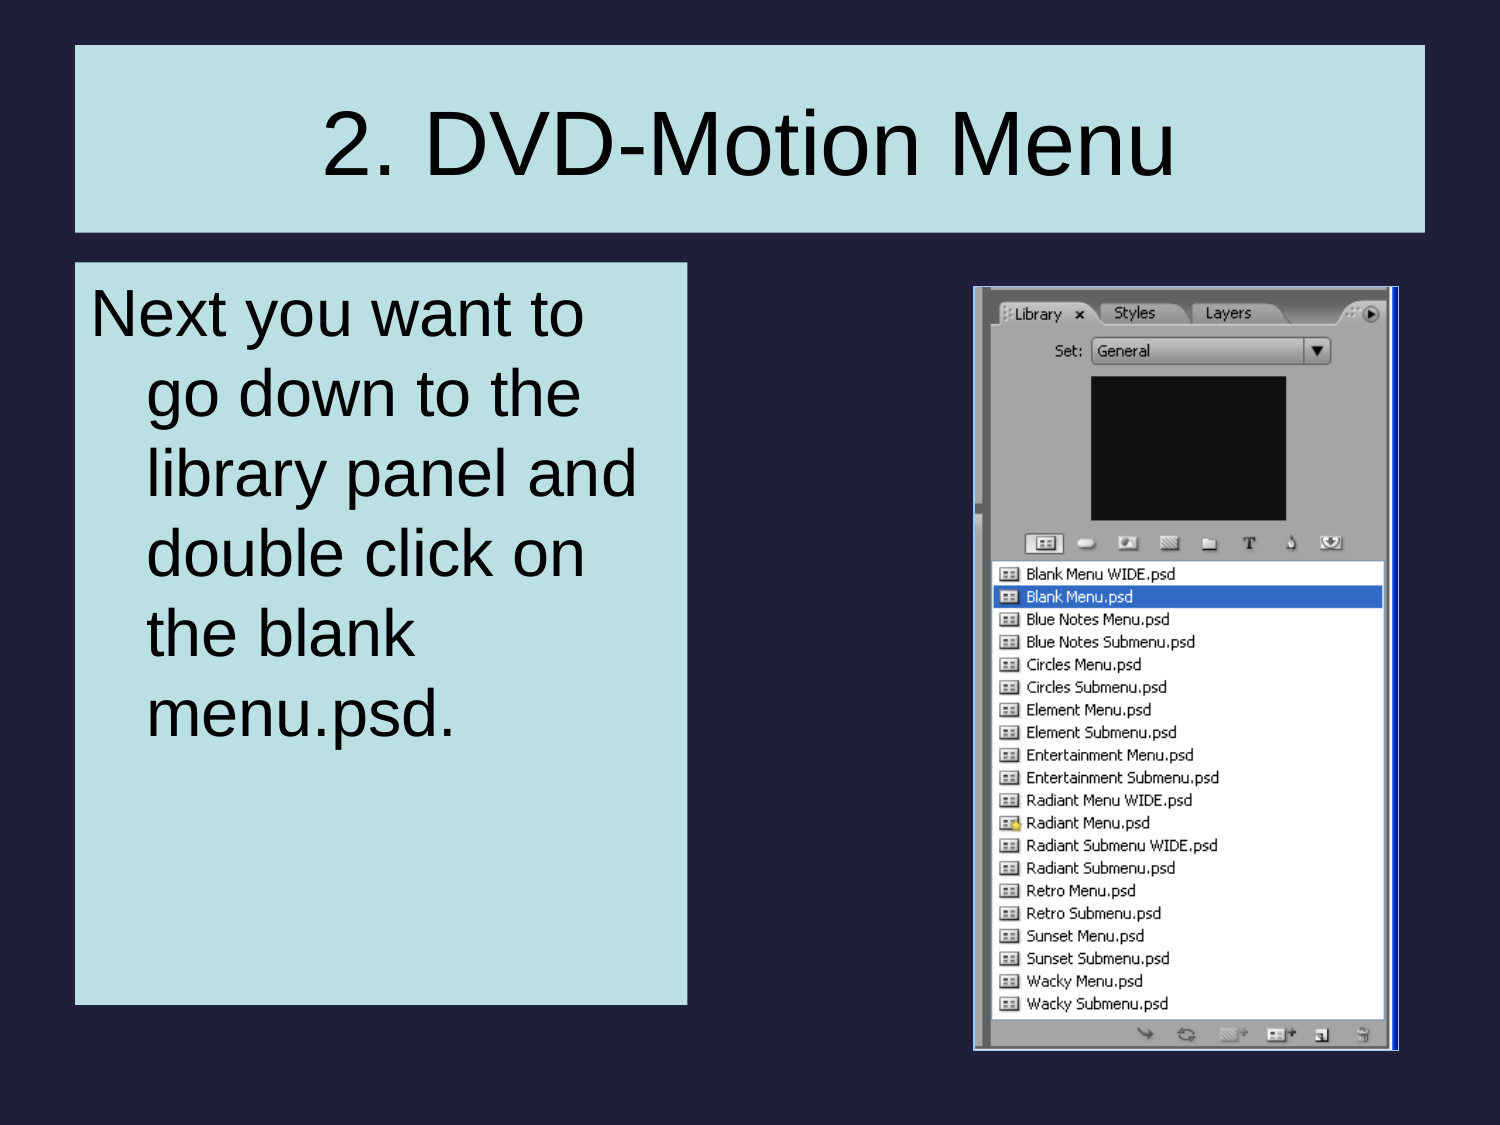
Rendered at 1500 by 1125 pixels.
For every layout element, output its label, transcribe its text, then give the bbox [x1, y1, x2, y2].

list Next you want to go down to the library panel and double click on the blank menu.psd. [74, 262, 688, 1006]
picture [974, 287, 1398, 1051]
title 2. DVD-Motion Menu [74, 44, 1426, 233]
